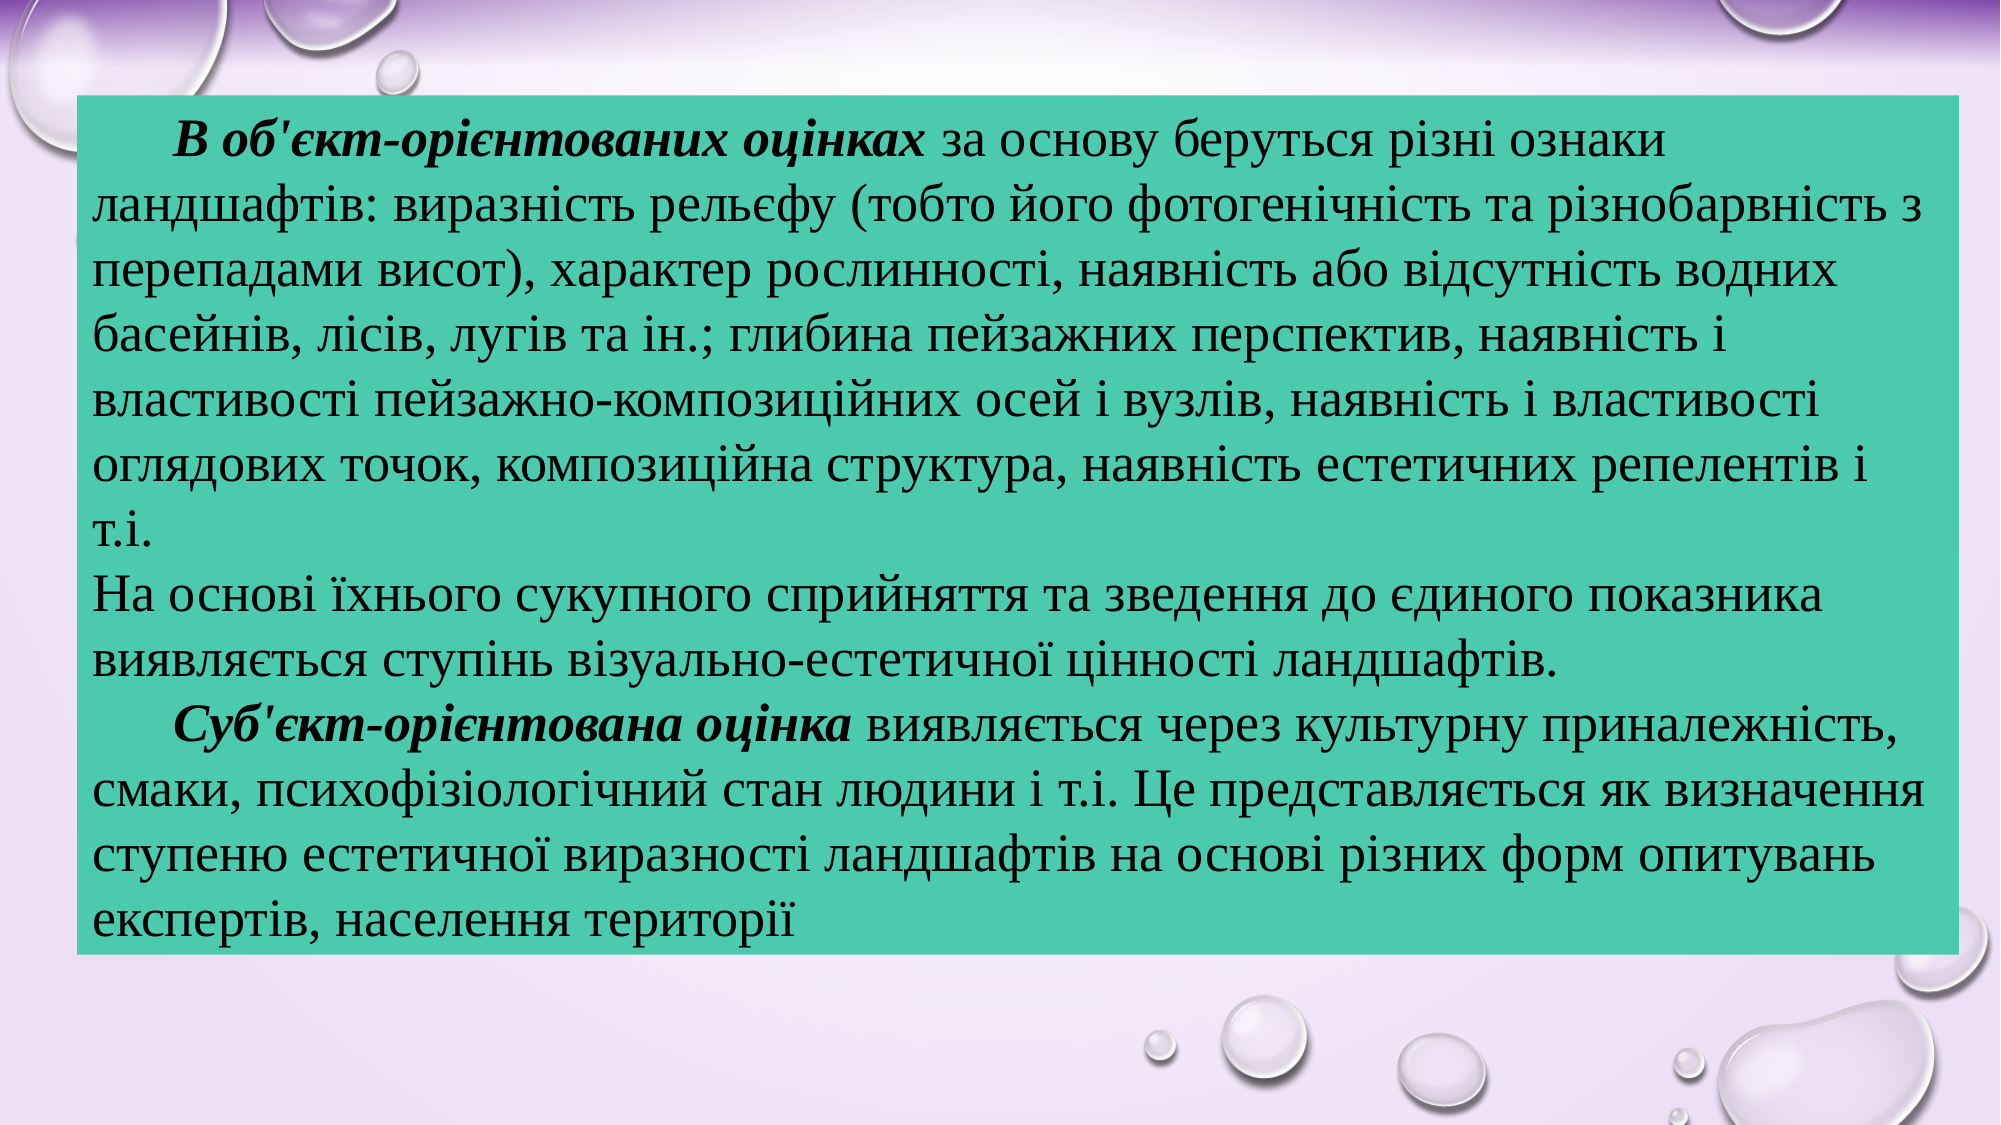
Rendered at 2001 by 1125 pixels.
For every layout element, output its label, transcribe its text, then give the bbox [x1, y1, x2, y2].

text_box В об'єкт-орієнтованих оцінках за основу беруться різні ознаки ландшафтів: виразність рельєфу (тобто його фотогенічність та різнобарвність з перепадами висот), характер рослинності, наявність або відсутність водних басейнів, лісів, лугів та ін.; глибина пейзажних перспектив, наявність і властивості пейзажно-композиційних осей і вузлів, наявність і властивості оглядових точок, композиційна структура, наявність естетичних репелентів і т.і. На основі їхнього сукупного сприйняття та зведення до єдиного показника виявляється ступінь візуально-естетичної цінності ландшафтів. Суб'єкт-орієнтована оцінка виявляється через культурну приналежність, смаки, психофізіологічний стан людини і т.і. Це представляється як визначення ступеню естетичної виразності ландшафтів на основі різних форм опитувань експертів, населення території [77, 95, 1959, 955]
picture [0, 0, 2000, 1125]
